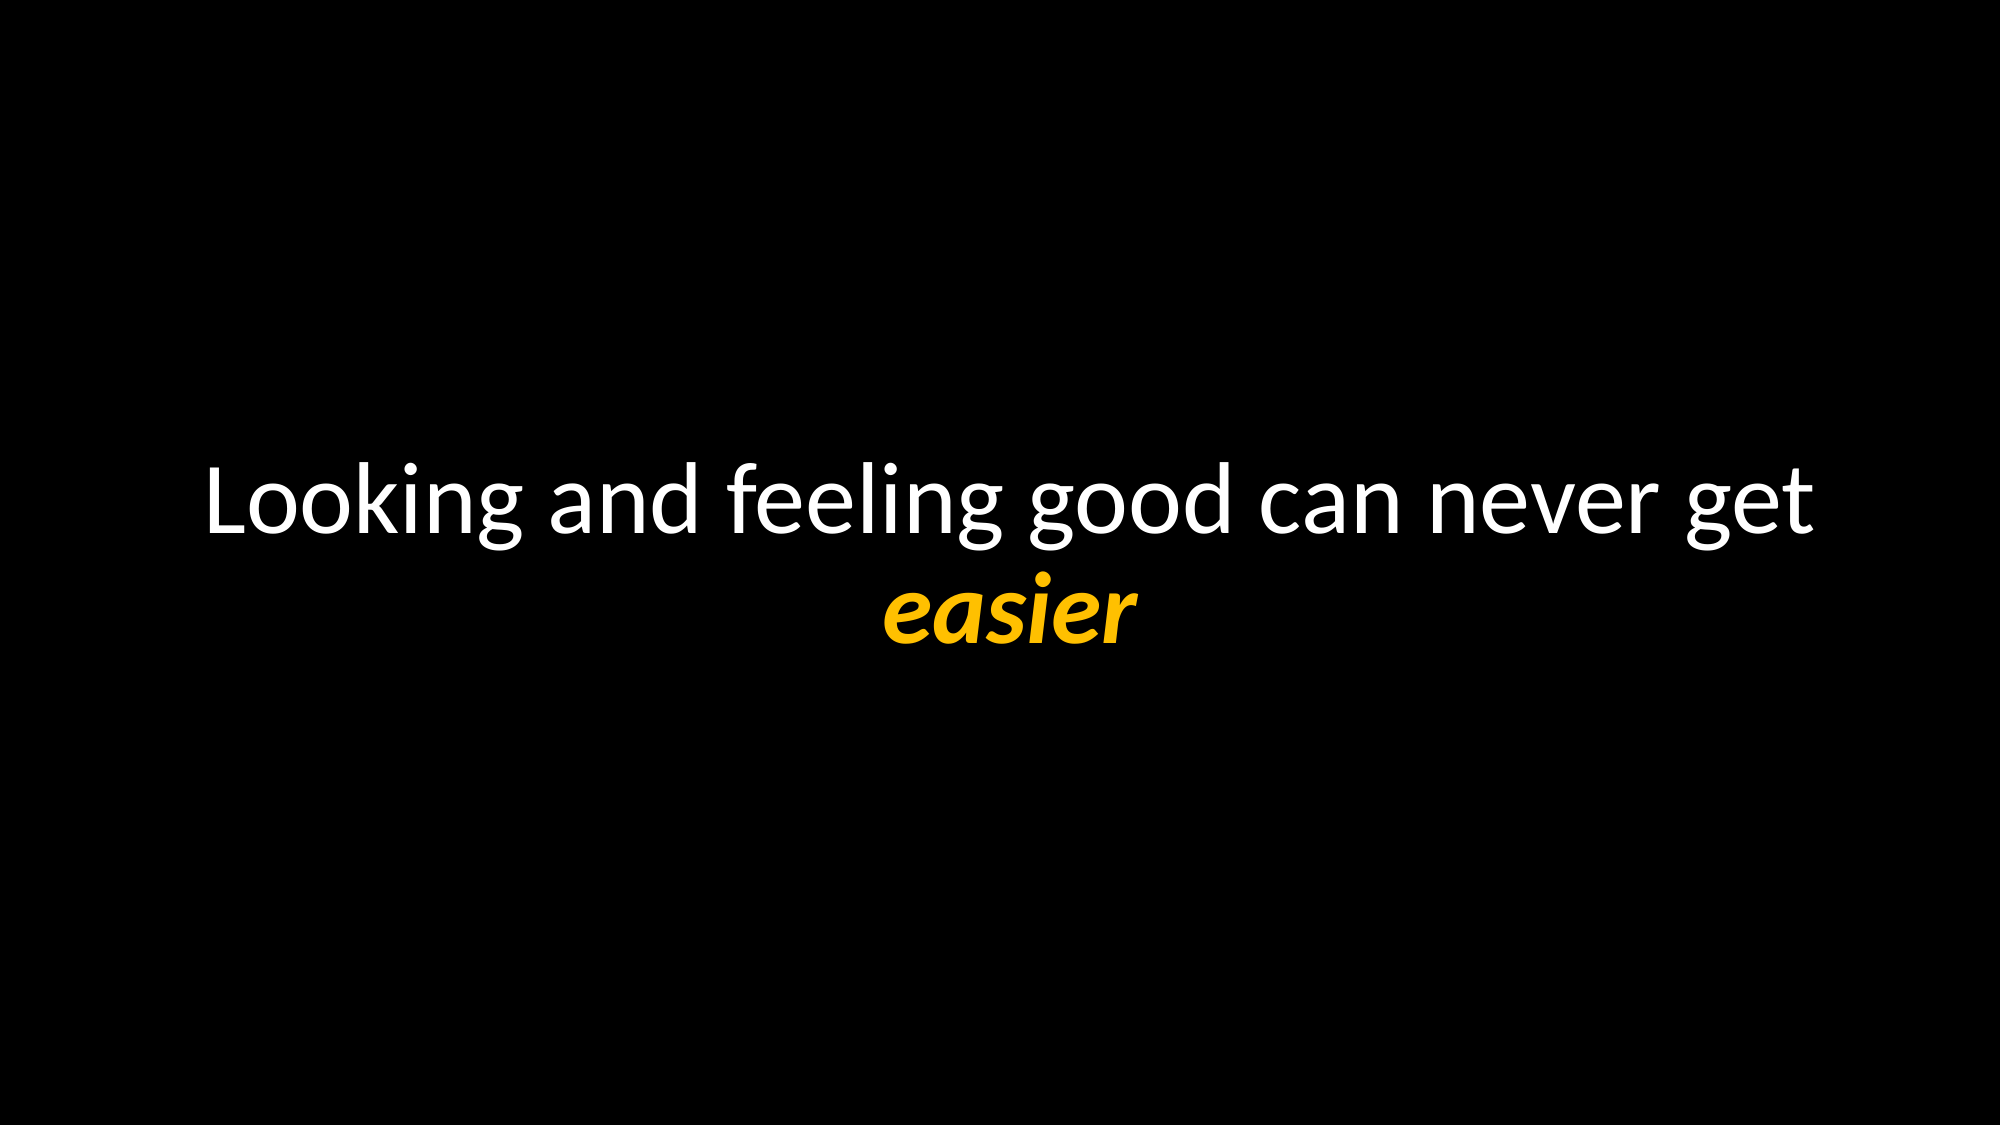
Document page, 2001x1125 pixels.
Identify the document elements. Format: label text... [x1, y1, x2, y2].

list Looking and feeling good can never get easier [147, 438, 1873, 962]
